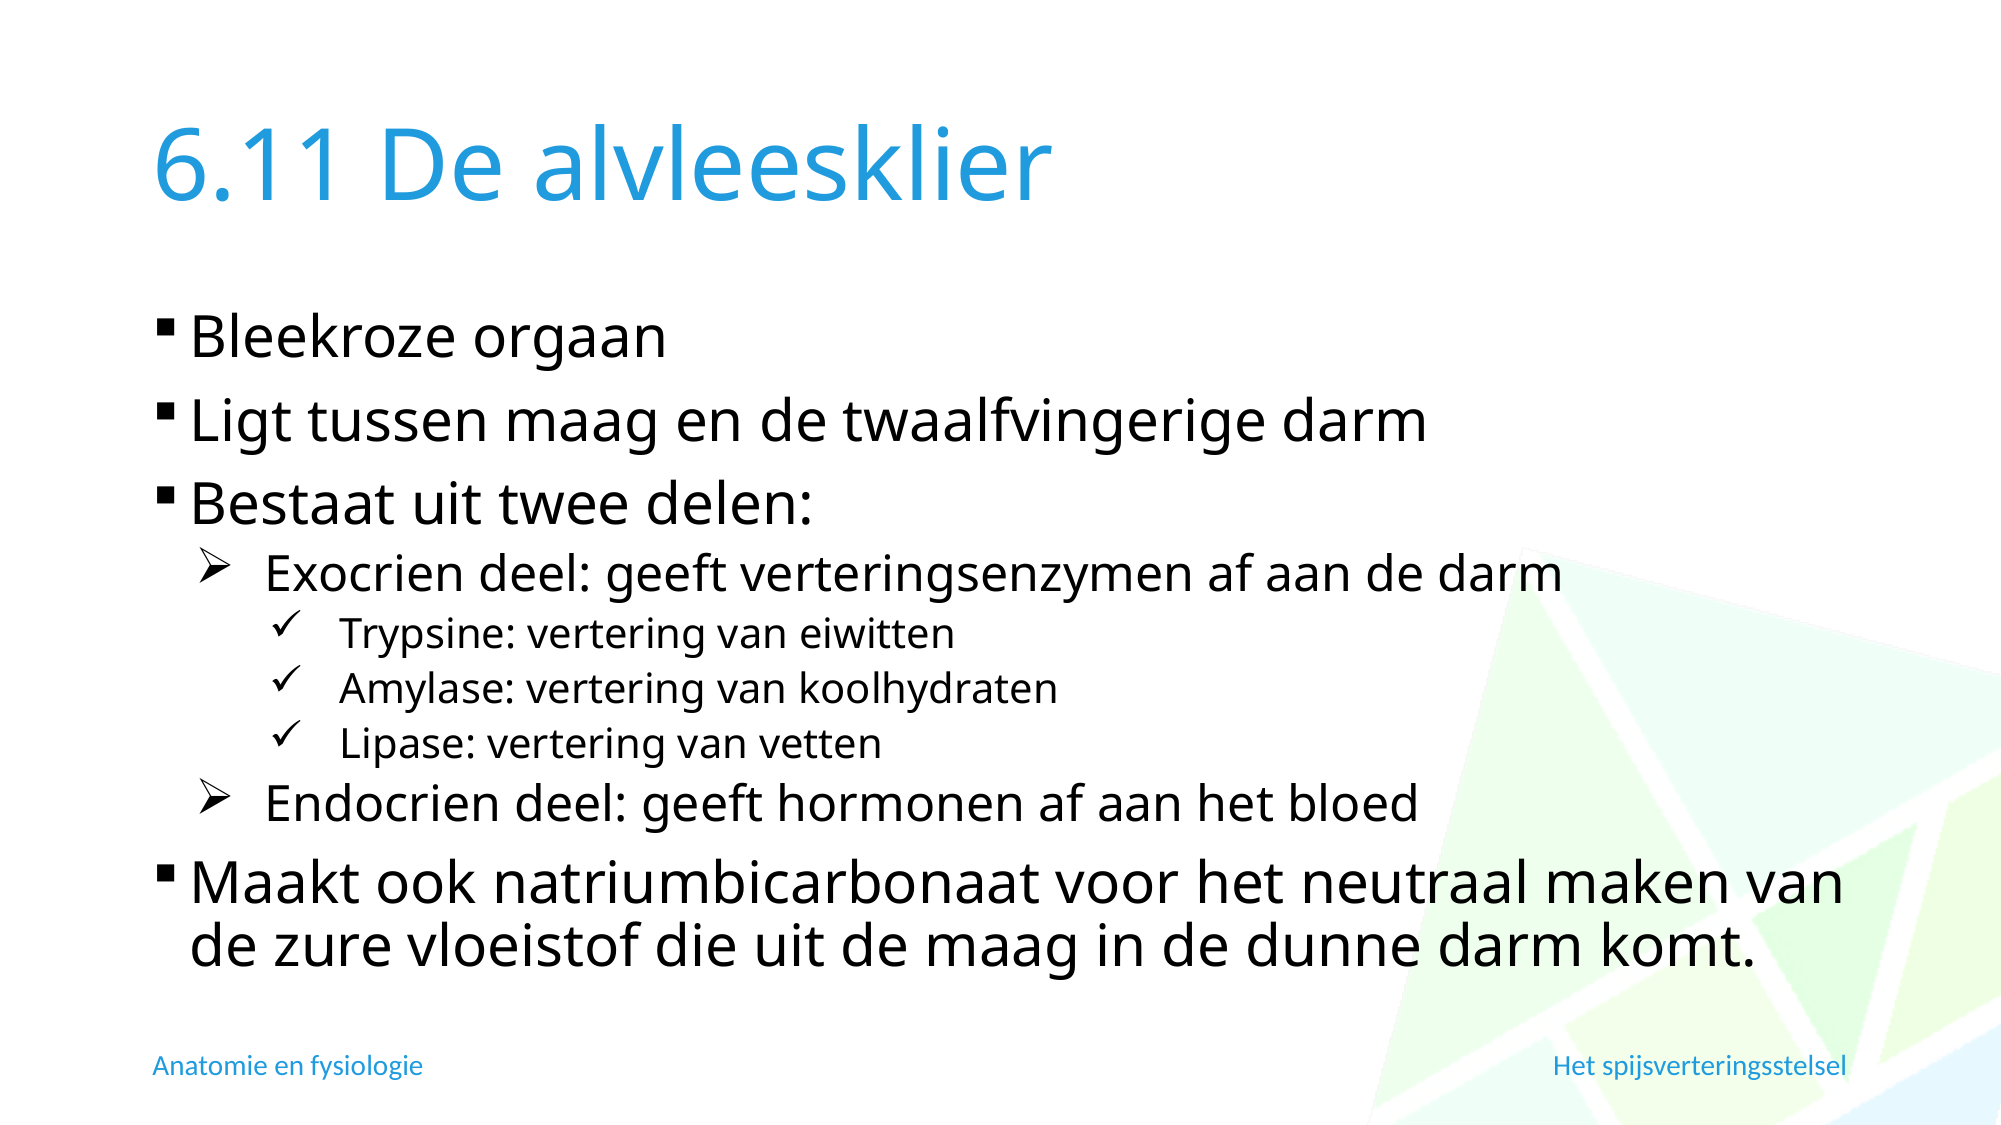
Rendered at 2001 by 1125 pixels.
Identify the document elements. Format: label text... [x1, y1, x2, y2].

list Het spijsverteringsstelsel [1412, 1042, 1863, 1103]
title 6.11 De alvleesklier [137, 59, 1863, 278]
list Anatomie en fysiologie [137, 1042, 588, 1103]
list Bleekroze orgaan Ligt tussen maag en de twaalfvingerige darm Bestaat uit twee delen: Exocrien deel: geeft verteringsenzymen af aan de darm Trypsine: vertering van eiwitten Amylase: vertering van koolhydraten Lipase: vertering van vetten Endocrien deel: geeft hormonen af aan het bloed Maakt ook natriumbicarbonaat voor het neutraal maken van de zure vloeistof die uit de maag in de dunne darm komt. [137, 299, 1863, 1014]
